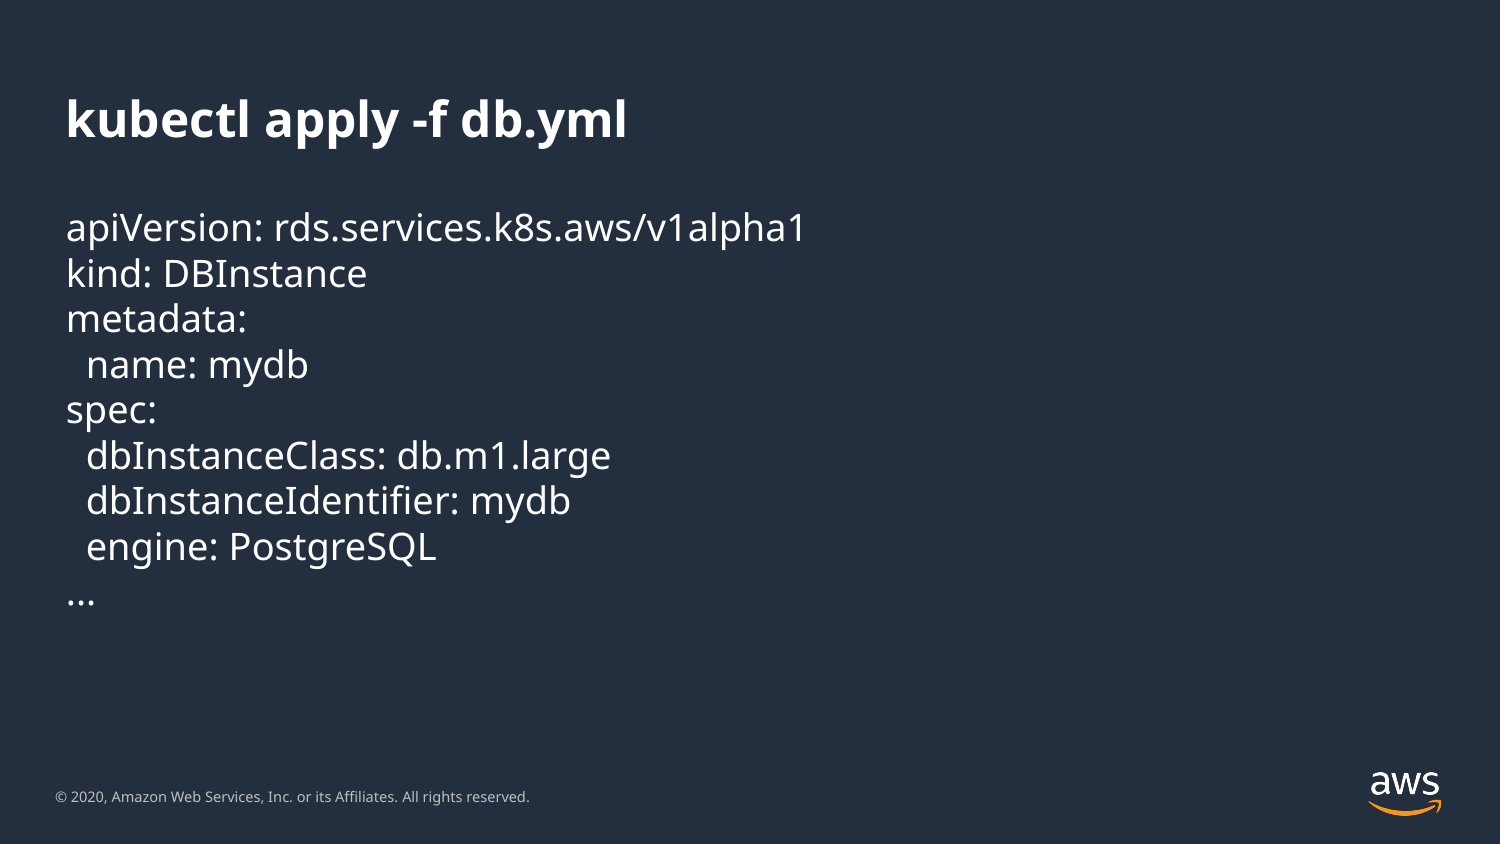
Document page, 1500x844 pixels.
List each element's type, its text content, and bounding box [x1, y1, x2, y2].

text_box kubectl apply -f db.yml [51, 72, 1449, 167]
text_box apiVersion: rds.services.k8s.aws/v1alpha1 kind: DBInstance metadata: name: mydb spec: dbInstanceClass: db.m1.large dbInstanceIdentifier: mydb engine: PostgreSQL ... [51, 189, 1449, 750]
